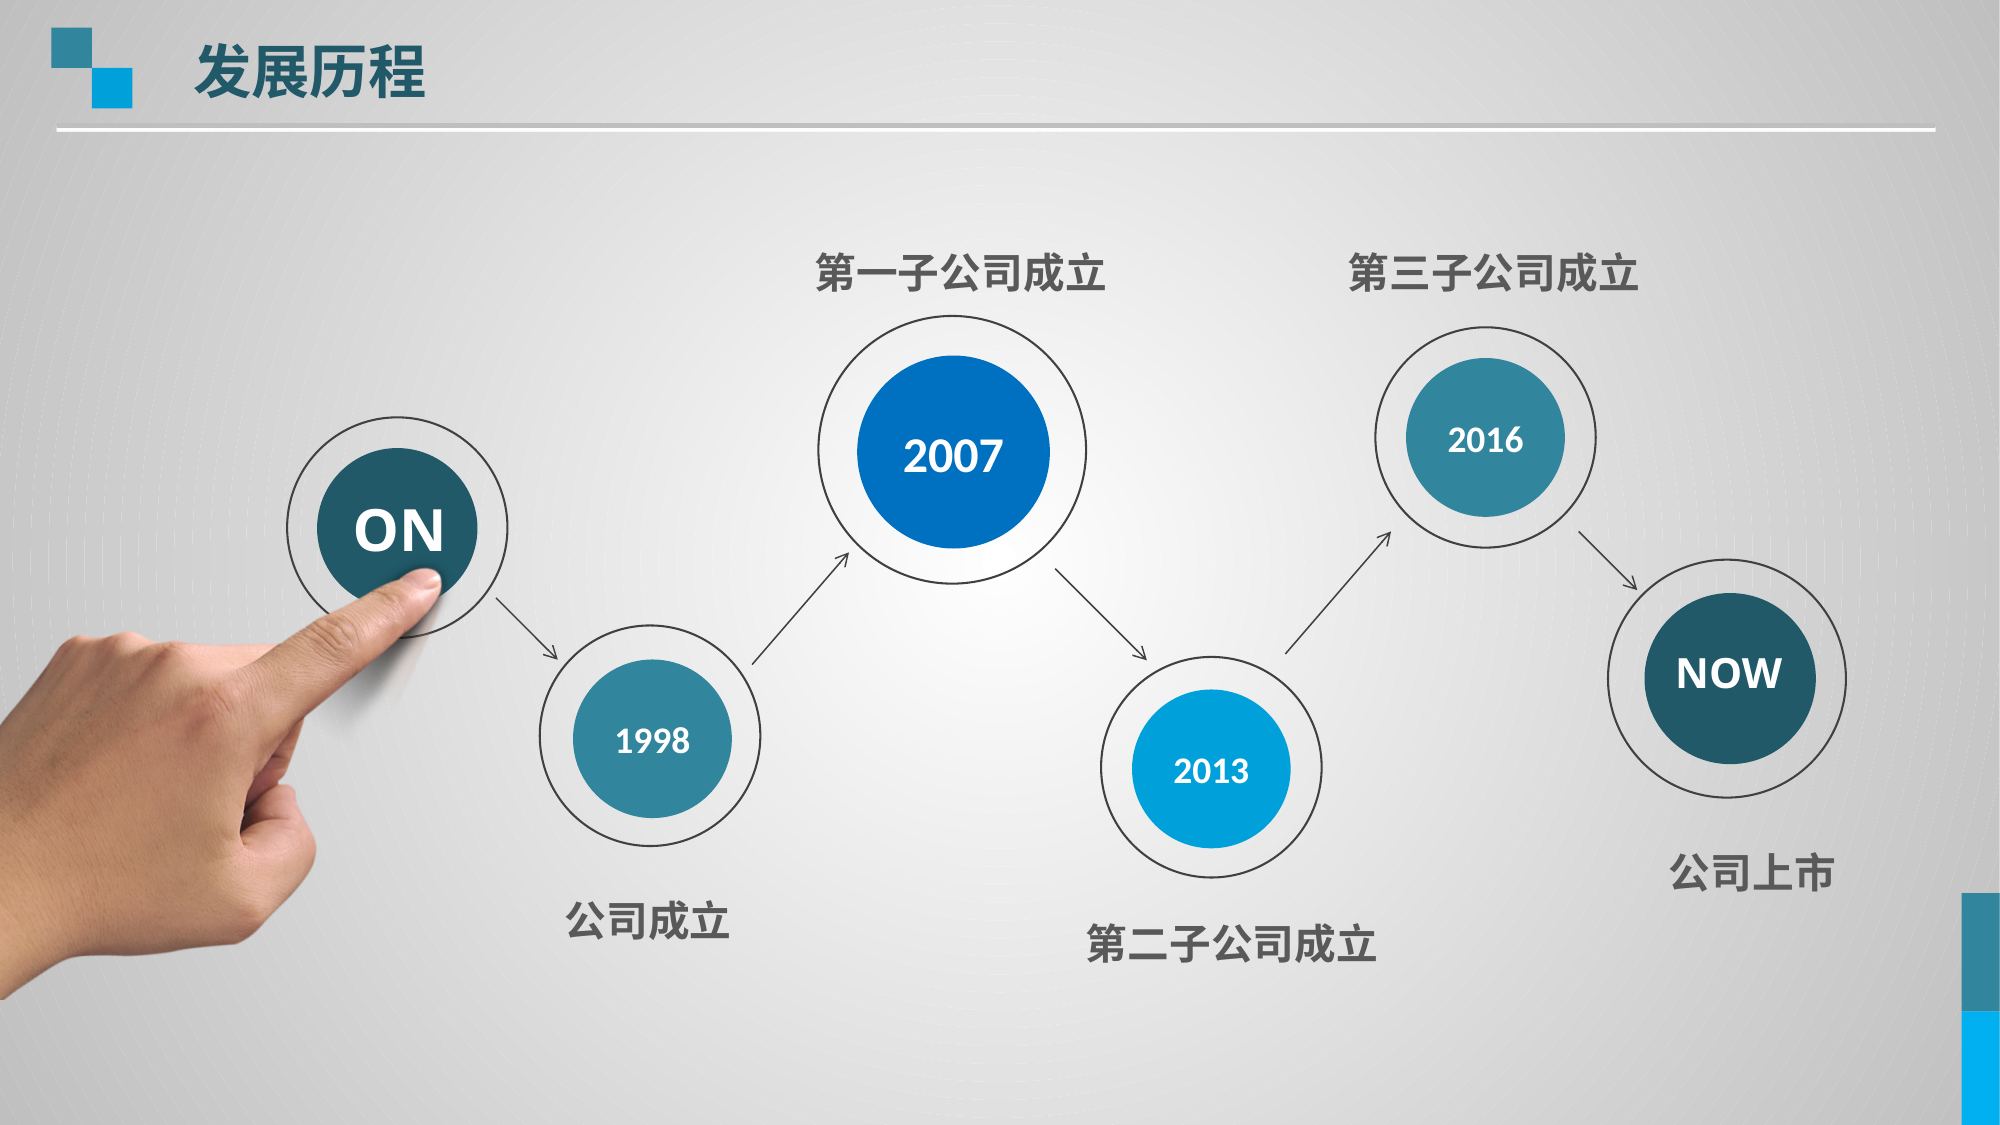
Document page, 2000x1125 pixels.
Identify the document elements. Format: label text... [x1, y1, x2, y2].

text_box 发展历程 [178, 27, 527, 113]
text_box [818, 315, 1087, 584]
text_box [1285, 531, 1392, 655]
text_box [1578, 531, 1638, 591]
text_box 第一子公司成立 [760, 229, 1162, 305]
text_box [1100, 656, 1322, 878]
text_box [1055, 568, 1148, 661]
text_box 公司成立 [495, 877, 801, 953]
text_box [1607, 559, 1847, 798]
text_box 第三子公司成立 [1290, 229, 1697, 305]
text_box 公司上市 [1600, 829, 1905, 905]
picture [0, 555, 456, 1000]
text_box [539, 625, 761, 847]
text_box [286, 417, 508, 639]
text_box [751, 552, 850, 665]
text_box 第二子公司成立 [1006, 900, 1458, 975]
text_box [495, 597, 558, 660]
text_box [1375, 327, 1596, 548]
